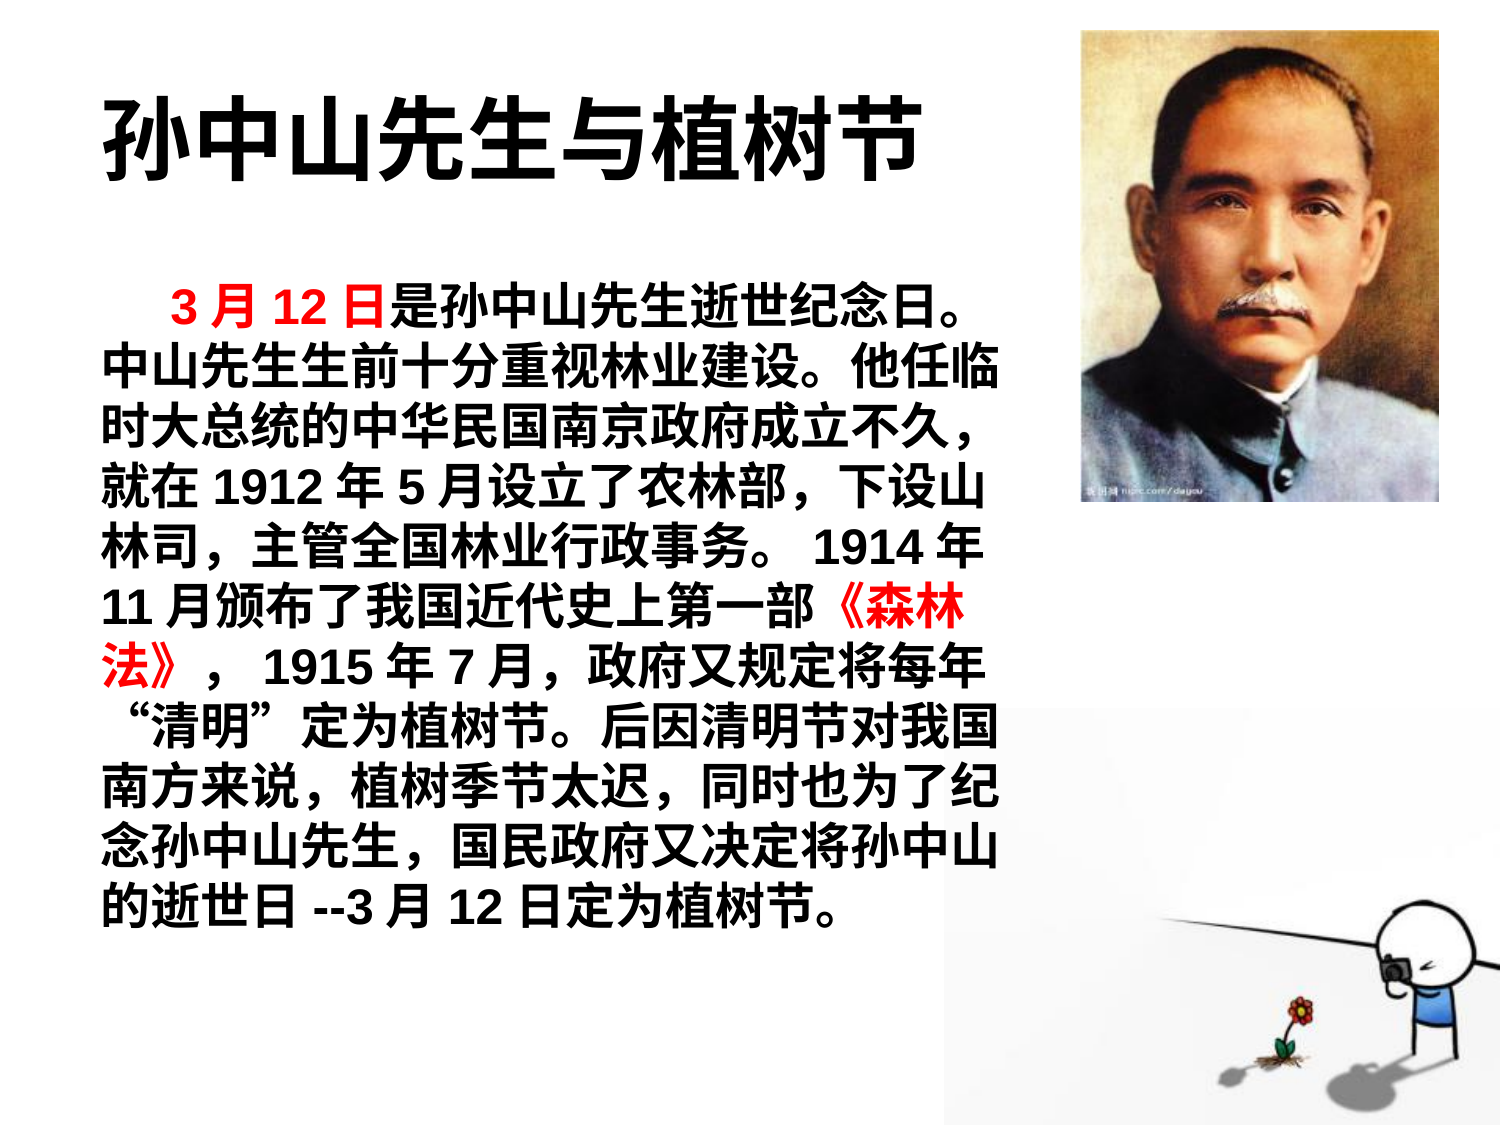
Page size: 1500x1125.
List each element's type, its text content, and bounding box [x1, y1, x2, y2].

picture [944, 708, 1500, 1125]
list 3月12日是孙中山先生逝世纪念日。中山先生生前十分重视林业建设。他任临时大总统的中华民国南京政府成立不久，就在1912年5月设立了农林部，下设山林司，主管全国林业行政事务。1914年11月颁布了我国近代史上第一部《森林法》，1915年7月，政府又规定将每年“清明”定为植树节。后因清明节对我国南方来说，植树季节太迟，同时也为了纪念孙中山先生，国民政府又决定将孙中山的逝世日--3月12日定为植树节。 [29, 267, 1046, 1010]
title 孙中山先生与植树节 [76, 42, 951, 231]
picture [1080, 30, 1439, 502]
